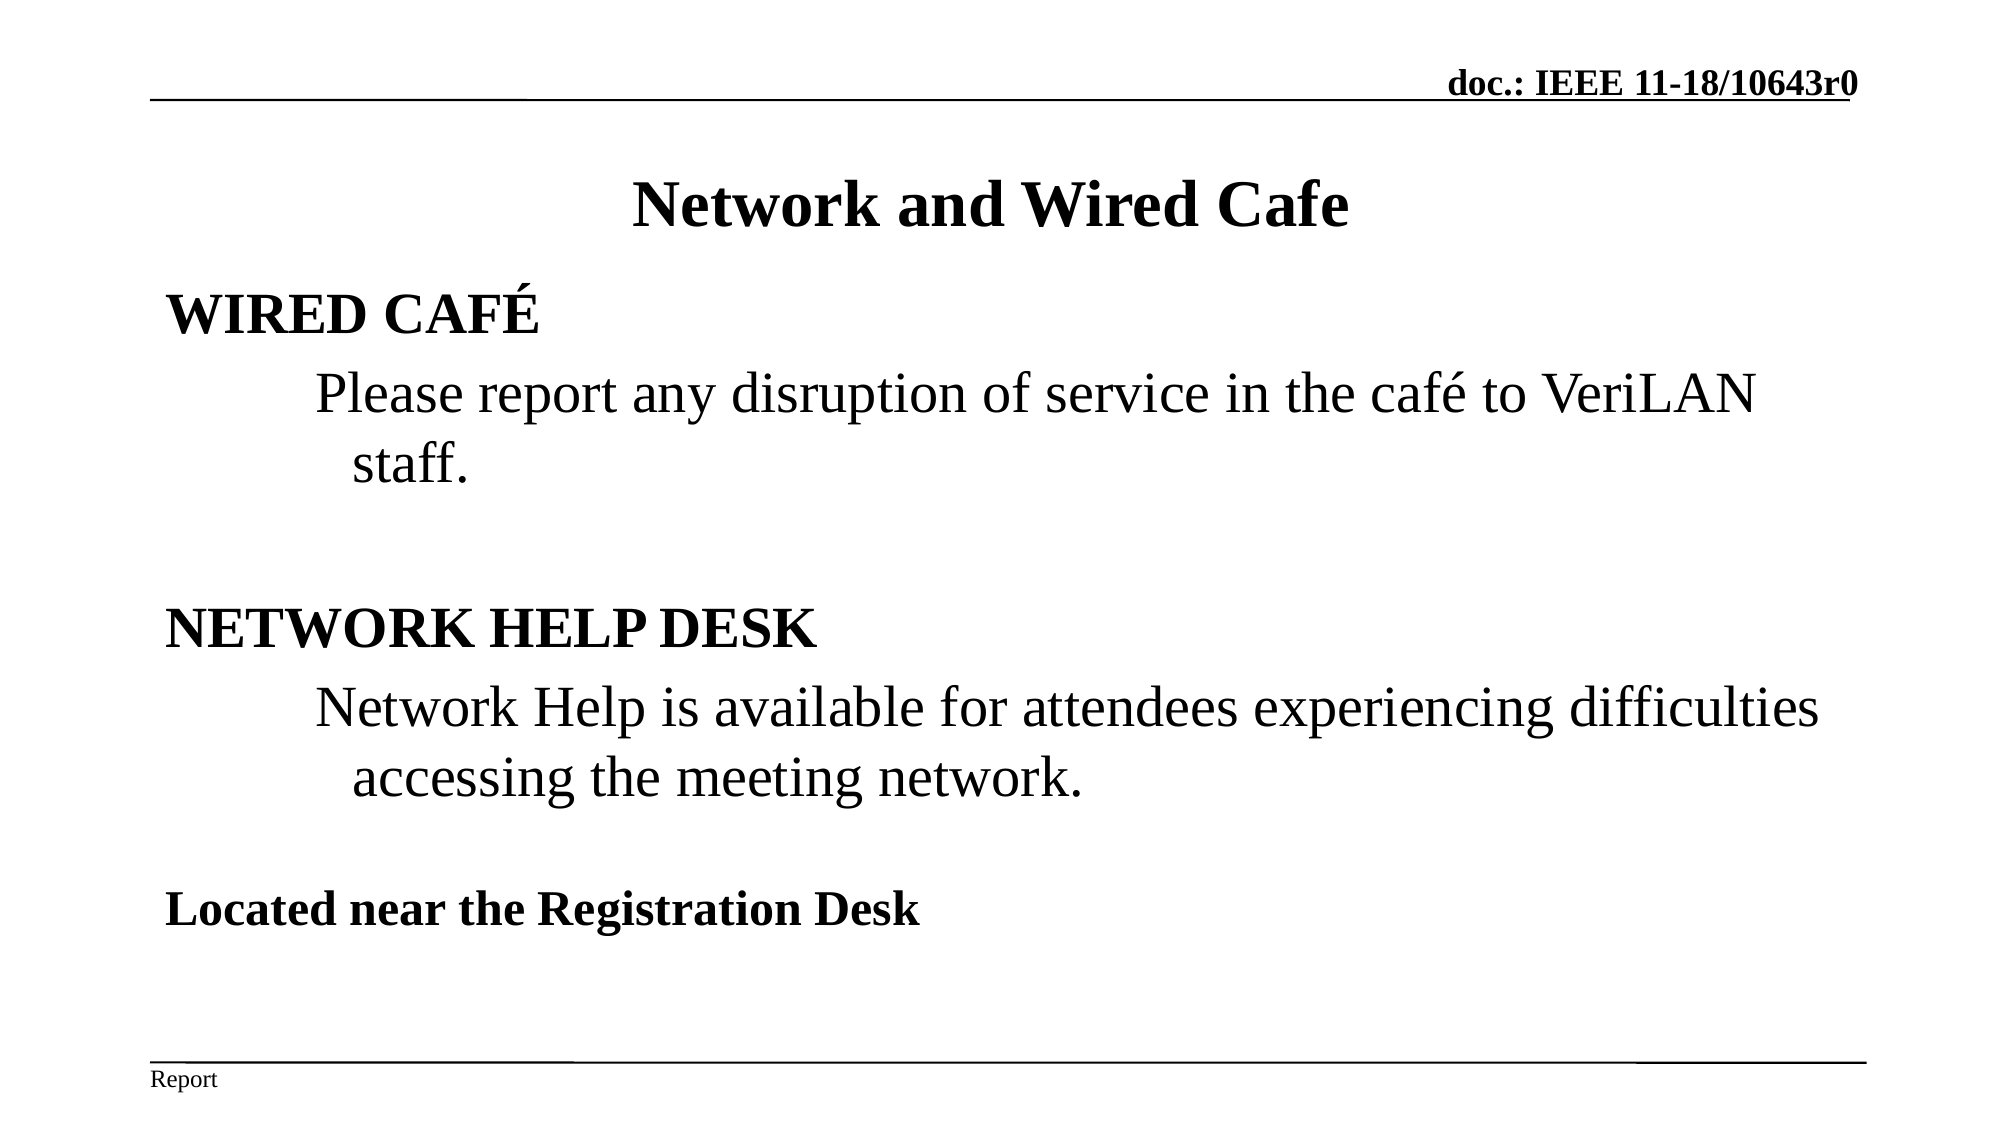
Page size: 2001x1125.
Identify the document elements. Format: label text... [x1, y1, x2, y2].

title Network and Wired Cafe [149, 112, 1850, 266]
list WIRED CAFÉ Please report any disruption of service in the café to VeriLAN staff. NETWORK HELP DESK Network Help is available for attendees experiencing difficulties accessing the meeting network. Located near the Registration Desk [149, 266, 1856, 1051]
